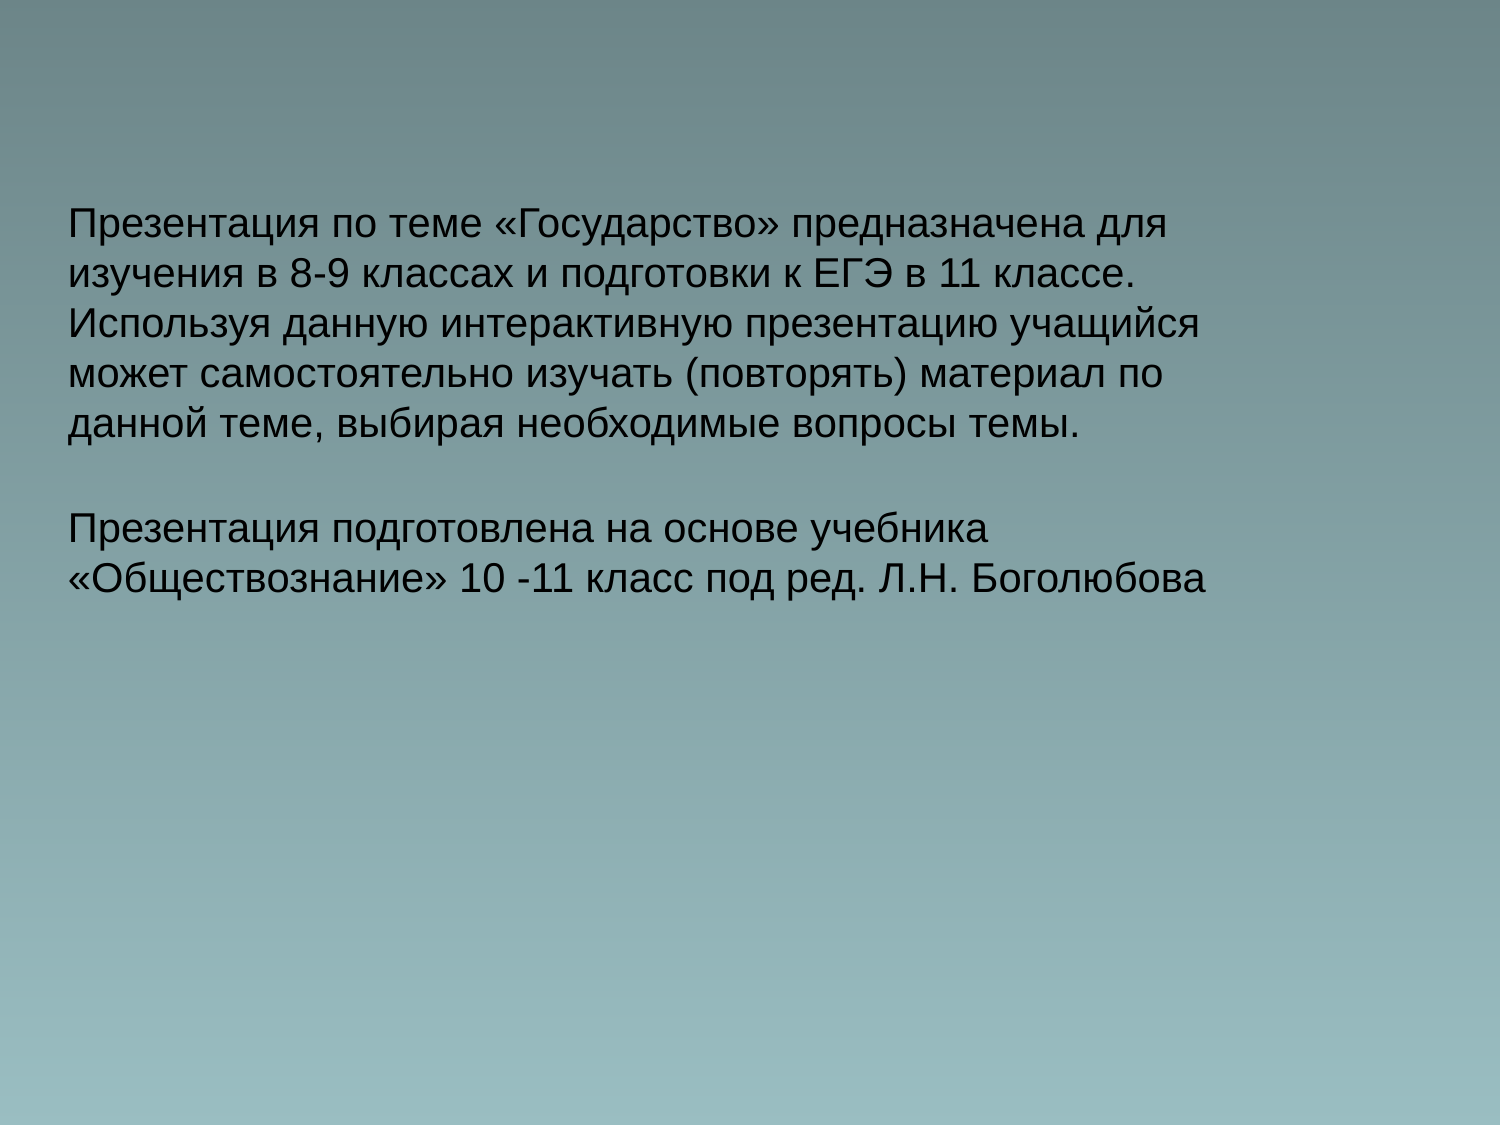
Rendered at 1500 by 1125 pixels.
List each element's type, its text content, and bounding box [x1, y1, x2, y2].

text_box Презентация по теме «Государство» предназначена для изучения в 8-9 классах и подготовки к ЕГЭ в 11 классе. Используя данную интерактивную презентацию учащийся может самостоятельно изучать (повторять) материал по данной теме, выбирая необходимые вопросы темы. [53, 188, 1300, 454]
text_box Презентация подготовлена на основе учебника «Обществознание» 10 -11 класс под ред. Л.Н. Боголюбова [53, 493, 1394, 609]
